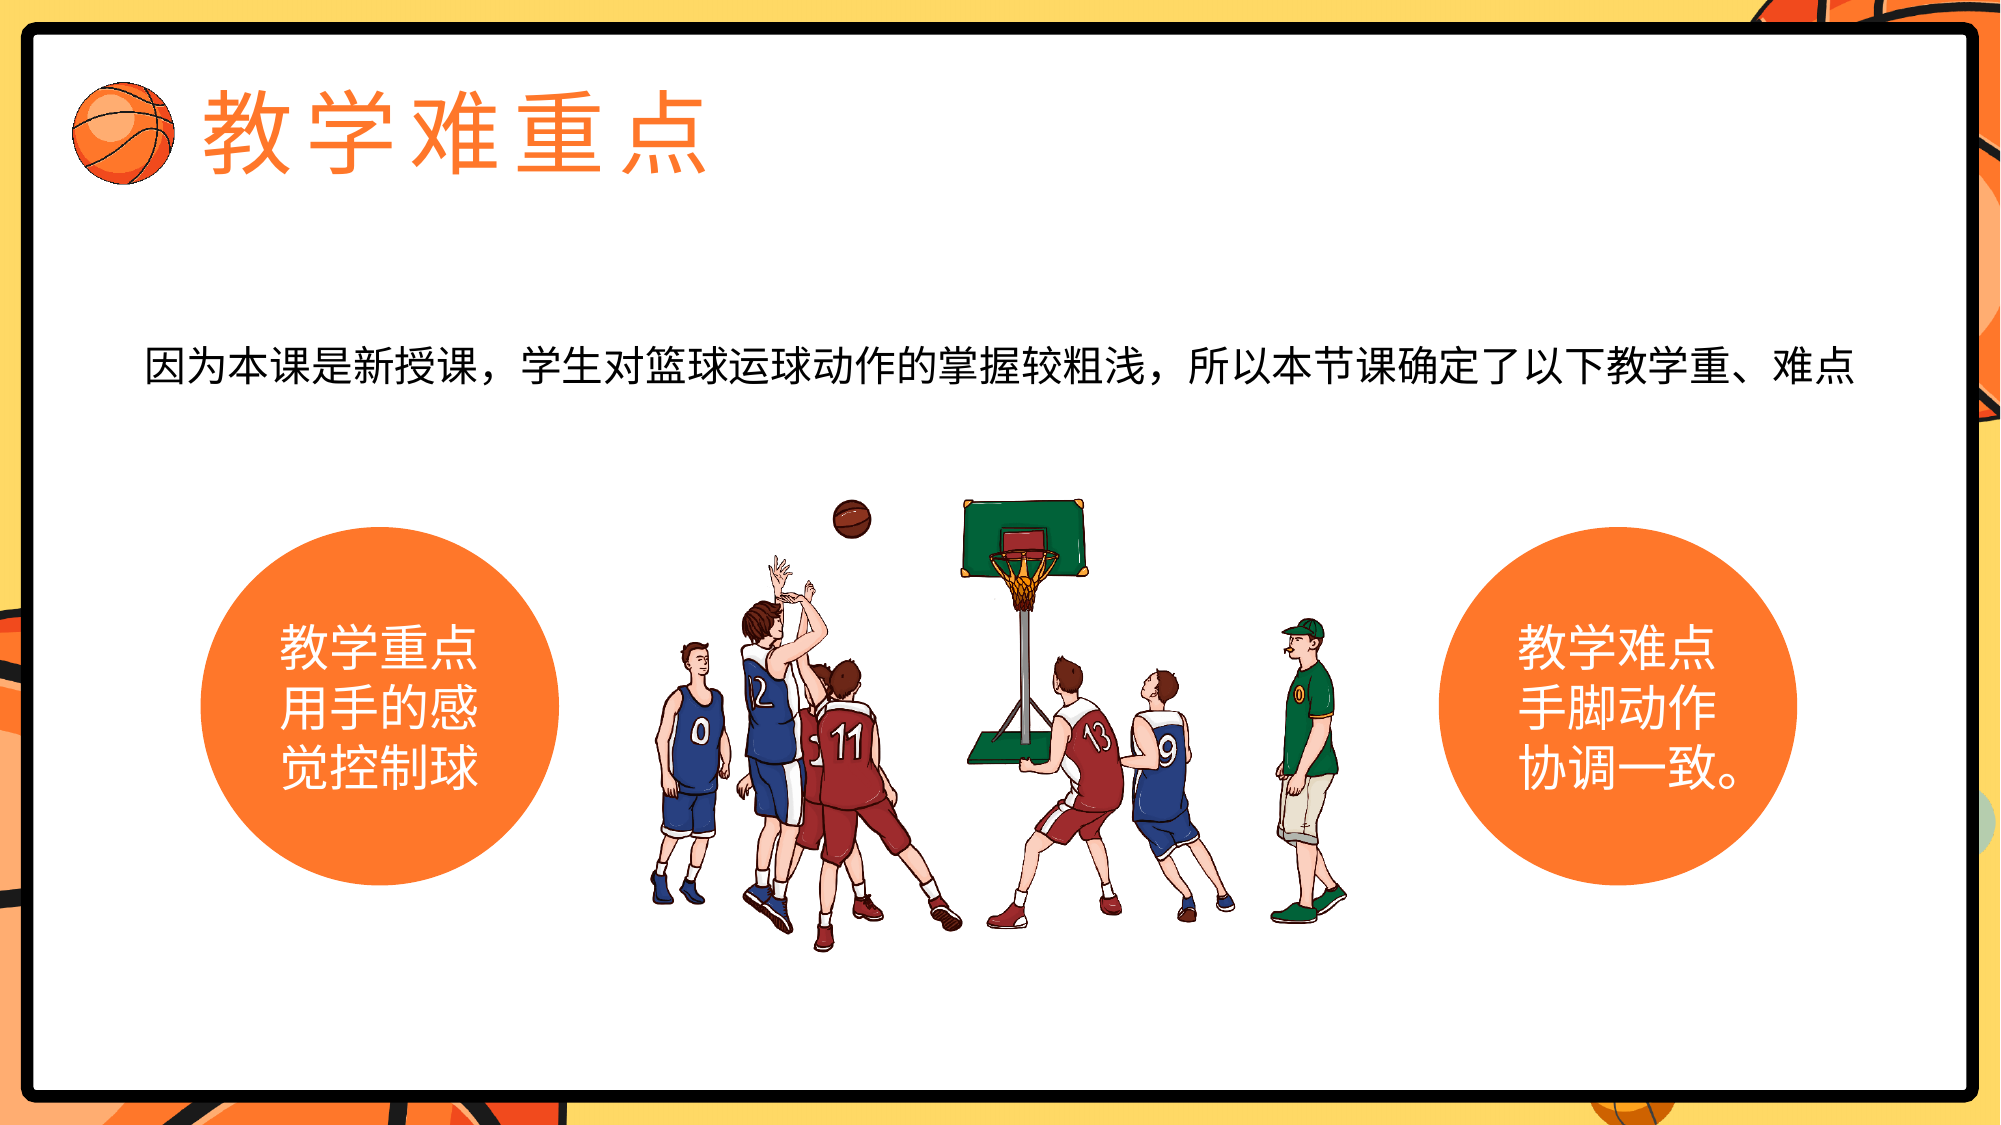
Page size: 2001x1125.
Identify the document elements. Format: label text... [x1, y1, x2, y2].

text_box 教学重点用手的感觉控制球 [199, 525, 561, 887]
text_box 因为本课是新授课，学生对篮球运球动作的掌握较粗浅，所以本节课确定了以下教学重、难点 [126, 307, 1871, 473]
text_box 教学难点手脚动作协调一致。 [1437, 525, 1799, 887]
picture [0, 0, 2001, 1125]
